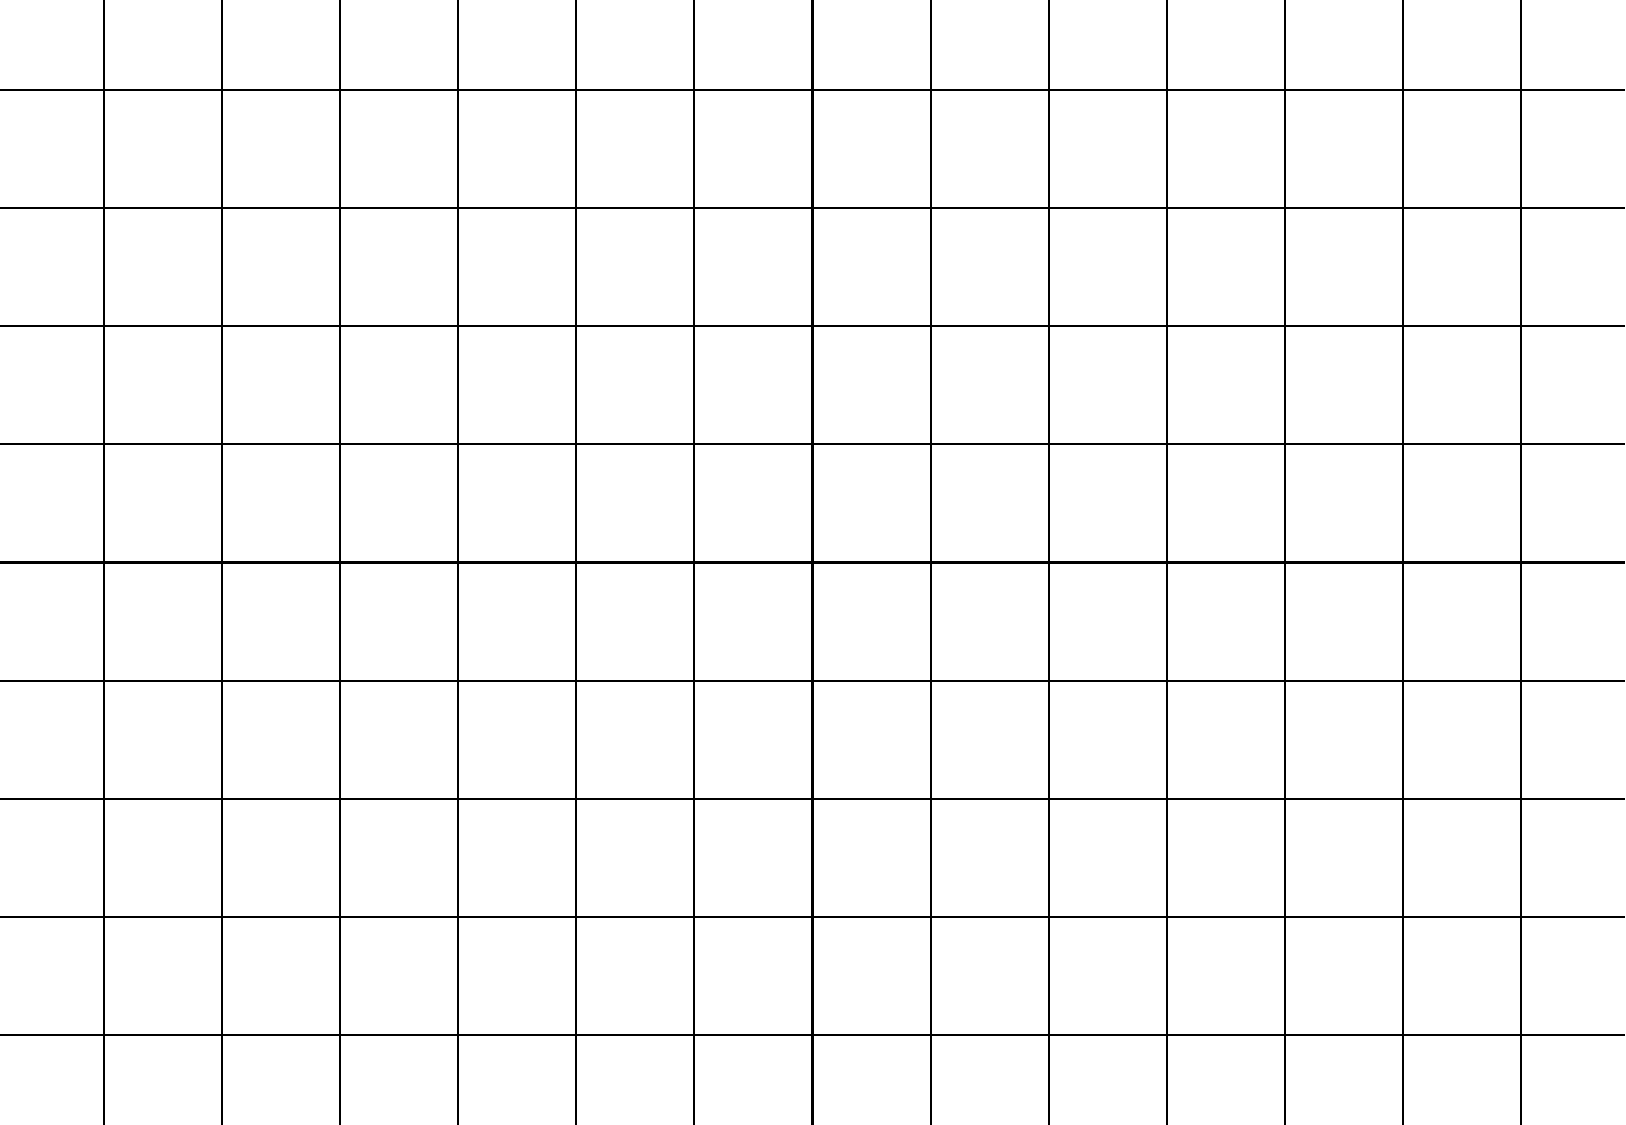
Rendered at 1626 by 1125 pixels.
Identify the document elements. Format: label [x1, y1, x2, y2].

text_box [0, 0, 1625, 1125]
